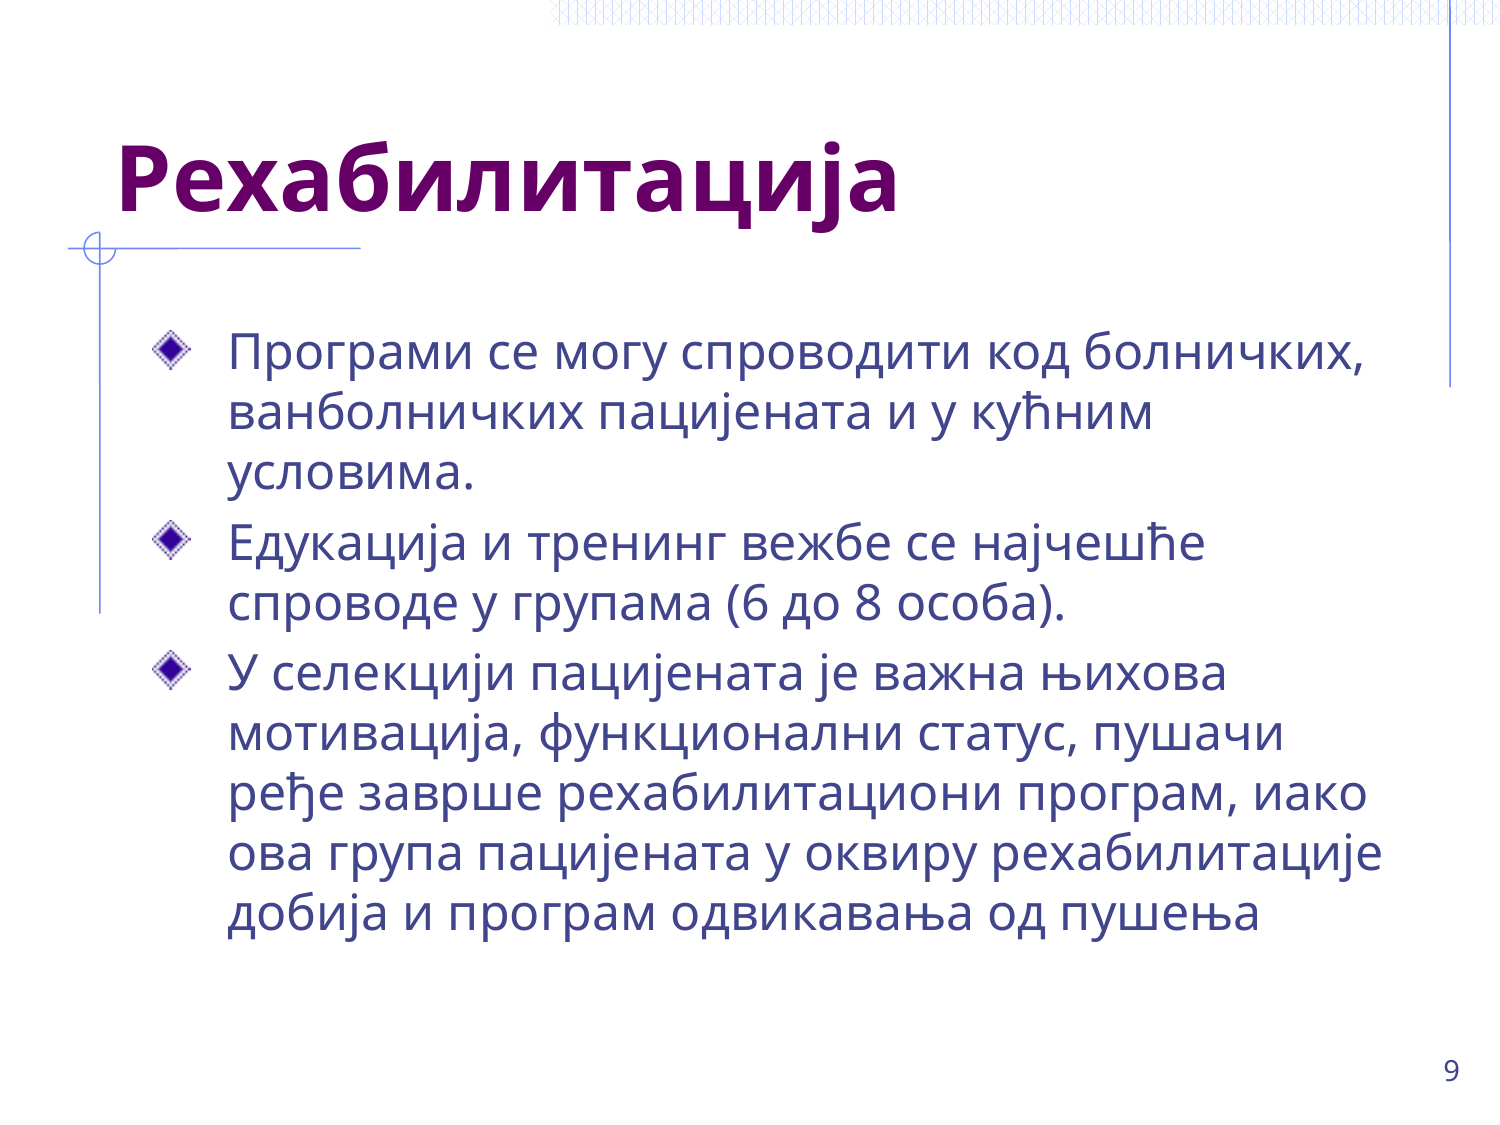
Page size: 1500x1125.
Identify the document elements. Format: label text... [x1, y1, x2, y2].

picture [152, 650, 191, 690]
title Рехабилитација [99, 49, 1376, 238]
picture [152, 330, 191, 370]
list Програми се могу спроводити код болничких, ванболничких пацијената и у кућним условима. Едукација и тренинг вежбе се најчешће спроводе у групама (6 до 8 особа). У селекцији пацијената је важна њихова мотивација, функционални статус, пушачи ређе заврше рехабилитациони програм, иако ова група пацијената у оквиру рехабилитације добија и програм одвикавања од пушења [137, 312, 1413, 988]
slide_number 9 [1162, 1025, 1475, 1100]
picture [152, 520, 191, 560]
